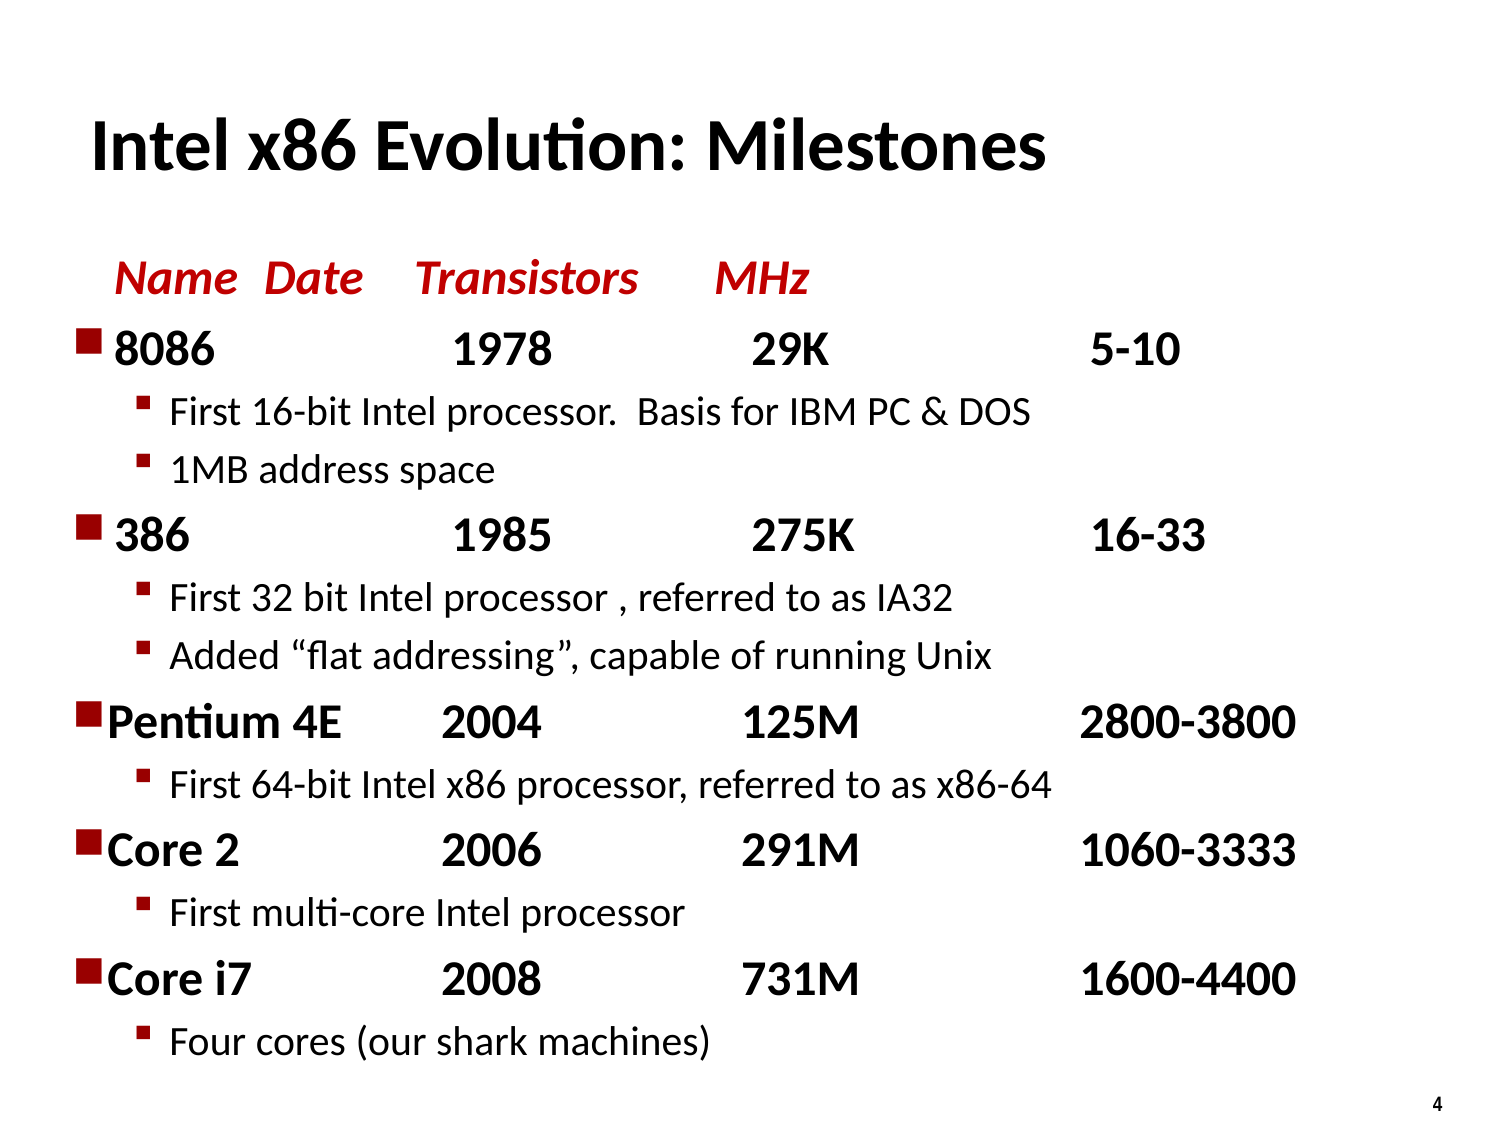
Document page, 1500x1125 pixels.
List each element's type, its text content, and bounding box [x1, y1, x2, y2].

list Name Date Transistors MHz 8086 1978 29K 5-10 First 16-bit Intel processor. Basis for IBM PC & DOS 1MB address space 386 1985 275K 16-33 First 32 bit Intel processor , referred to as IA32 Added “flat addressing”, capable of running Unix Pentium 4E 2004 125M 2800-3800 First 64-bit Intel x86 processor, referred to as x86-64 Core 2 2006 291M 1060-3333 First multi-core Intel processor Core i7 2008 731M 1600-4400 Four cores (our shark machines) [62, 237, 1363, 1076]
title Intel x86 Evolution: Milestones [74, 93, 1426, 188]
